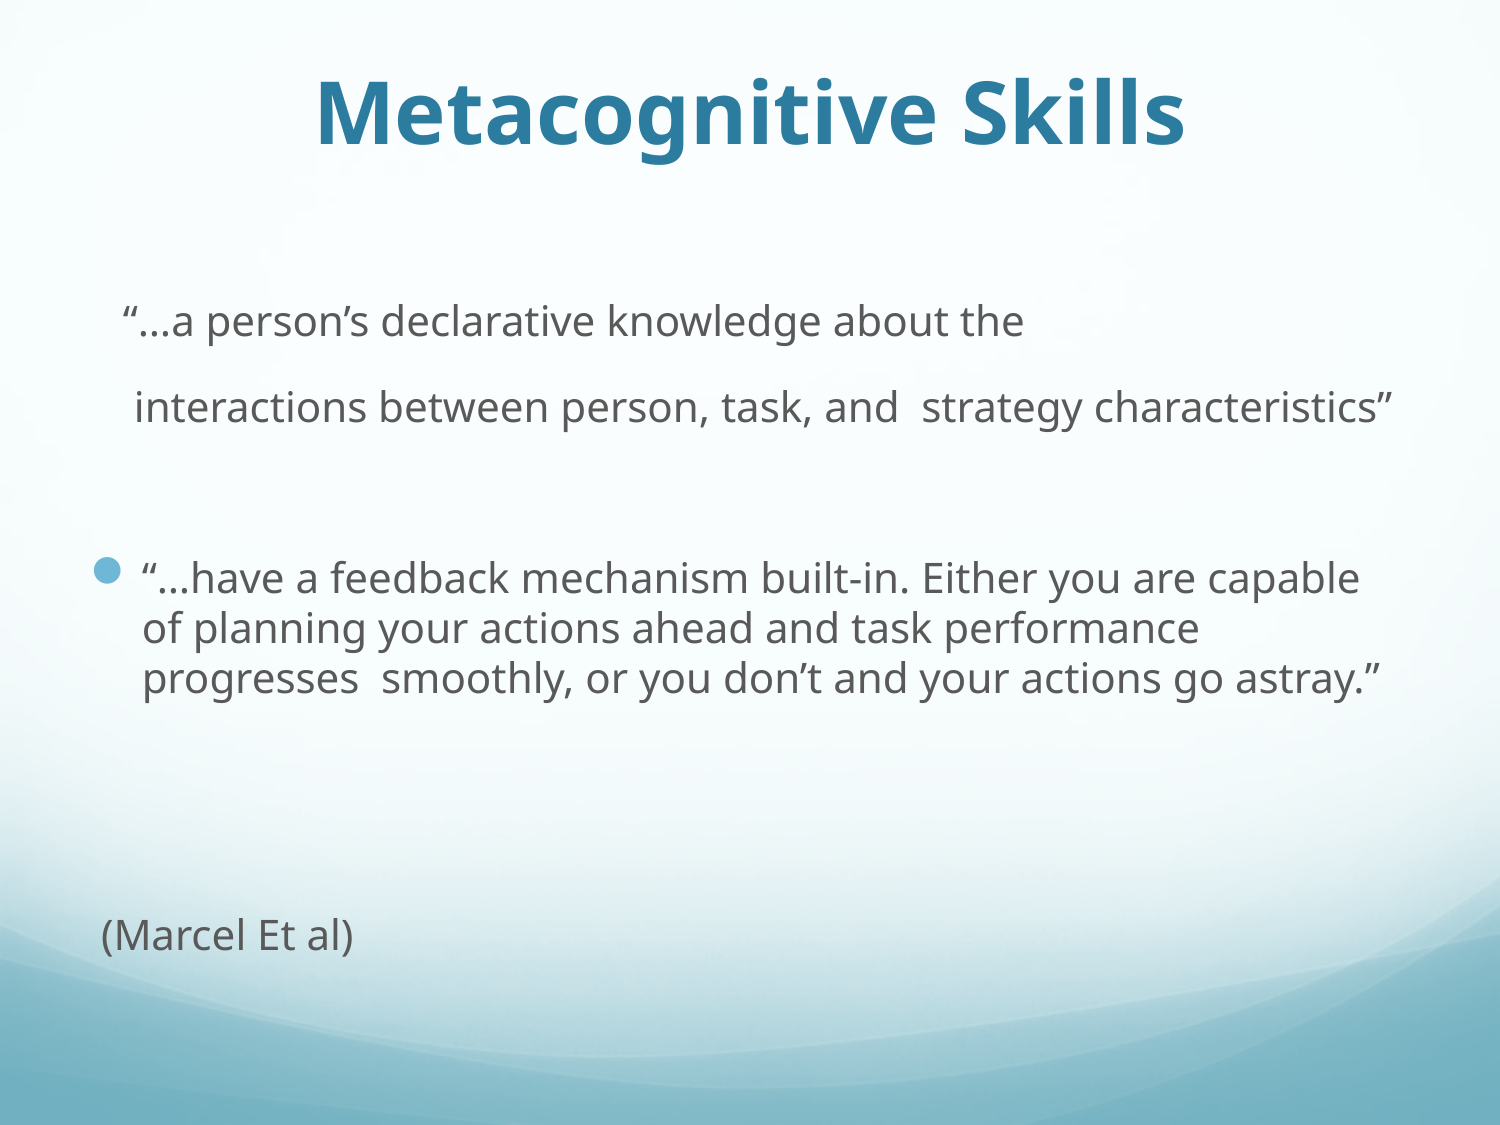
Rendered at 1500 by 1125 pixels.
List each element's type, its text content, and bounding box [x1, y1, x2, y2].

title Metacognitive Skills [75, 50, 1425, 275]
list “…a person’s declarative knowledge about the interactions between person, task, and strategy characteristics” “…have a feedback mechanism built-in. Either you are capable of planning your actions ahead and task performance progresses smoothly, or you don’t and your actions go astray.” (Marcel Et al) [75, 287, 1425, 1038]
